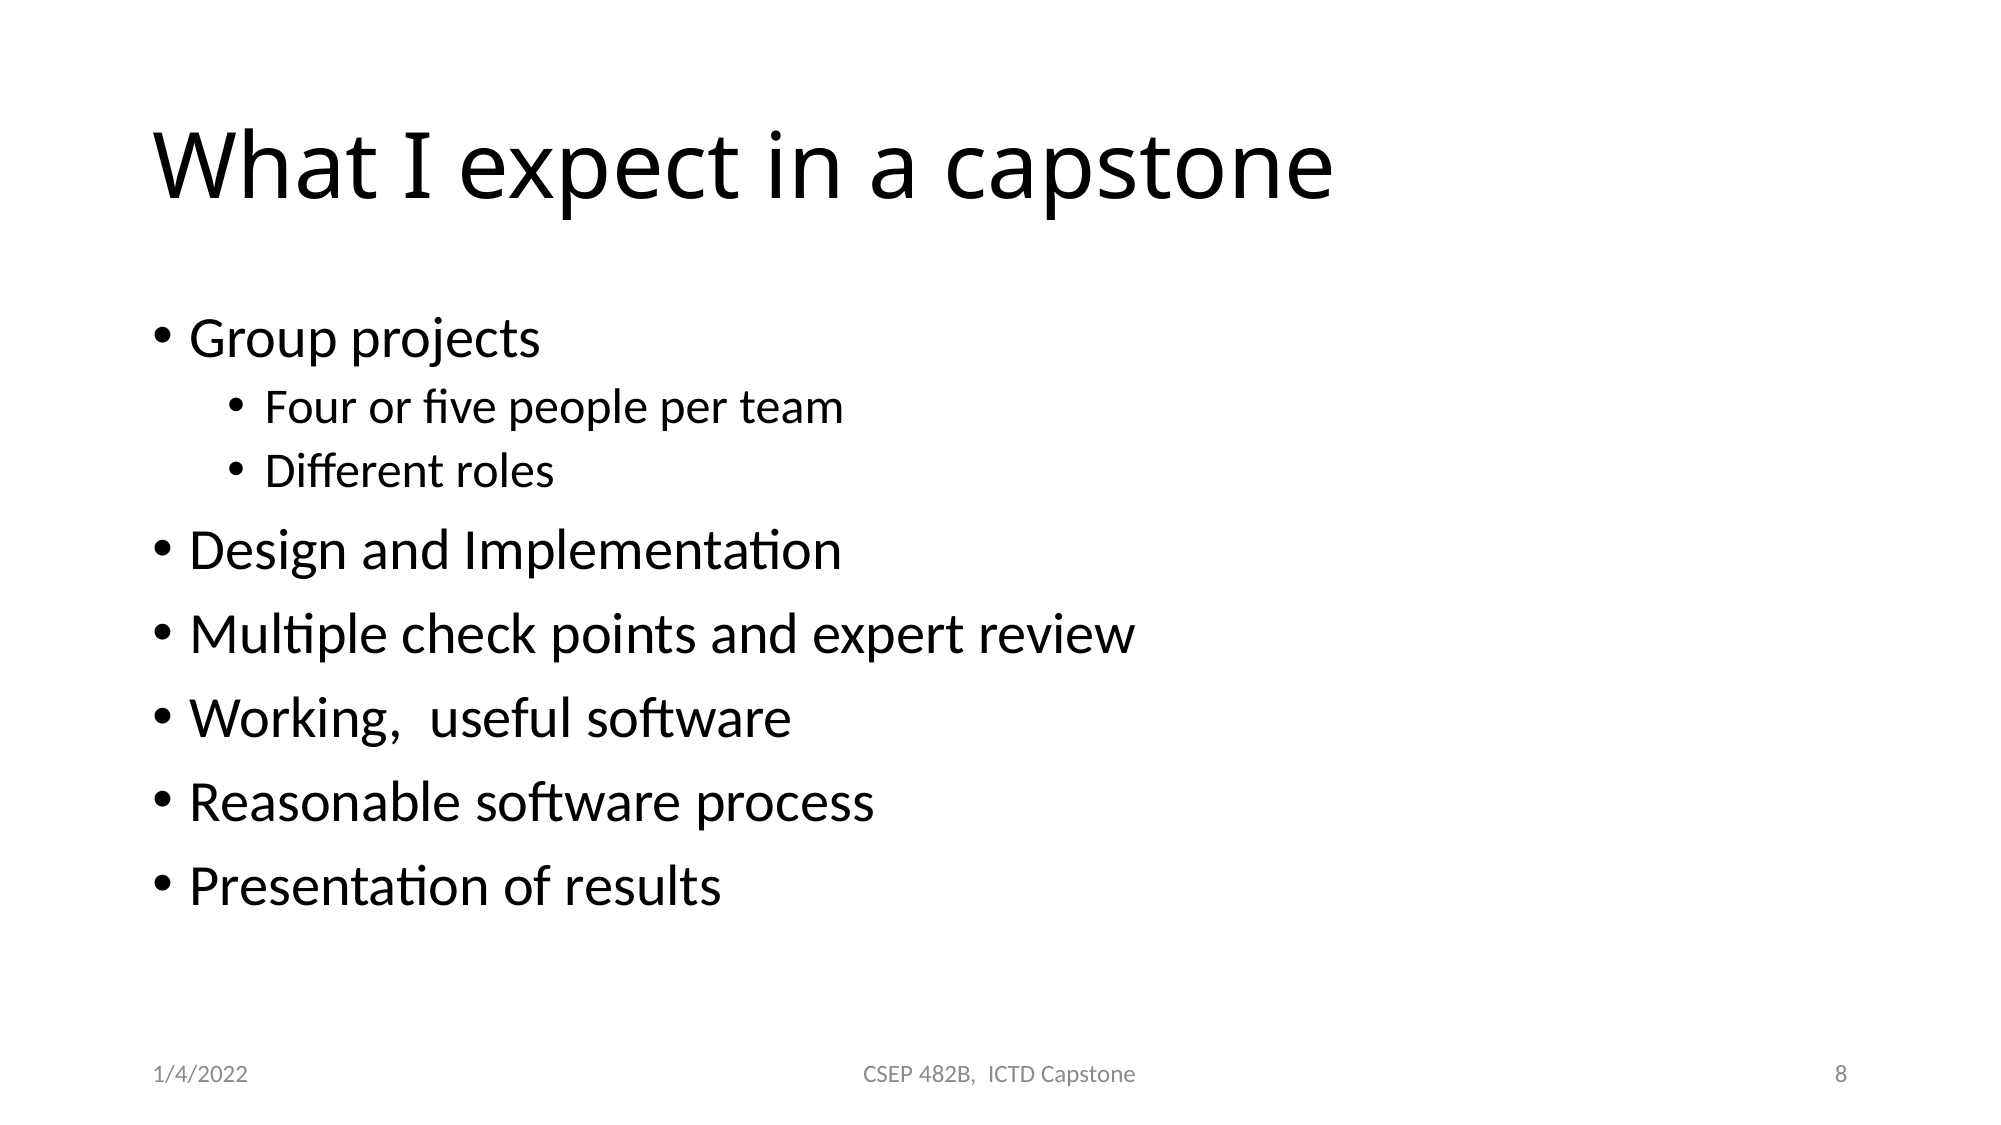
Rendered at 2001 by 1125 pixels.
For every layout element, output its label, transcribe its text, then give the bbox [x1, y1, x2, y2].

list Group projects Four or five people per team Different roles Design and Implementation Multiple check points and expert review Working, useful software Reasonable software process Presentation of results [137, 299, 1863, 1014]
slide_number 8 [1412, 1042, 1863, 1103]
title What I expect in a capstone [137, 59, 1863, 278]
footer CSEP 482B, ICTD Capstone [662, 1042, 1338, 1103]
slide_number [137, 1042, 588, 1103]
